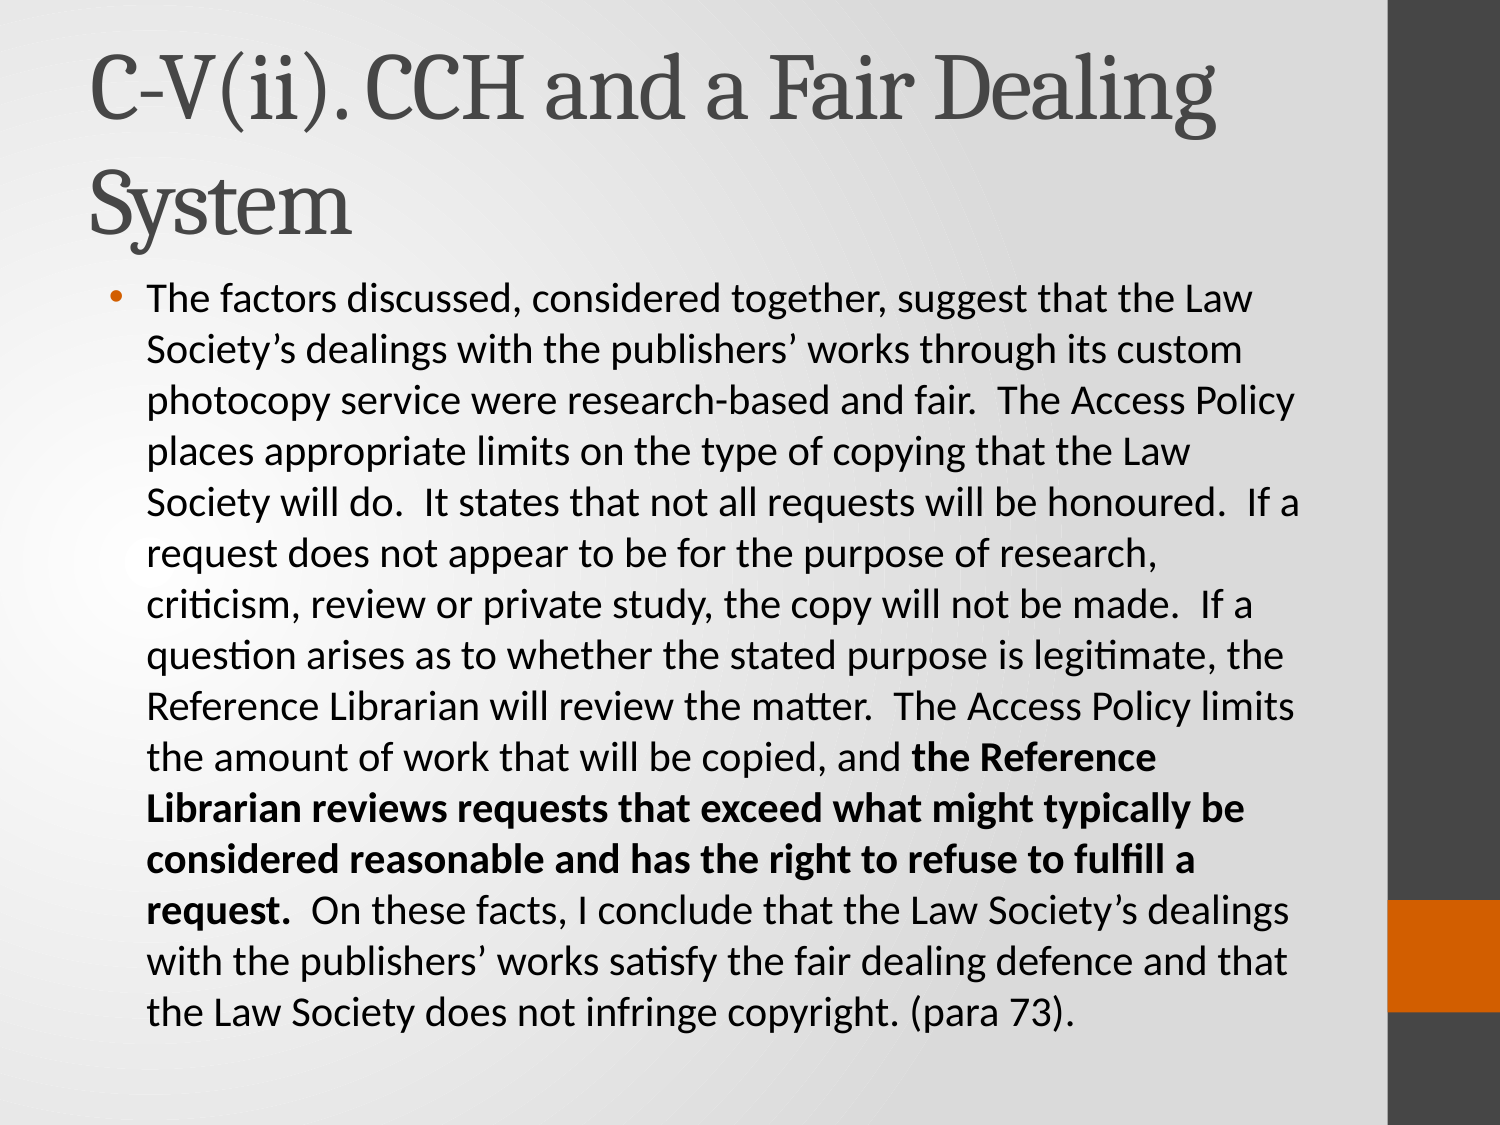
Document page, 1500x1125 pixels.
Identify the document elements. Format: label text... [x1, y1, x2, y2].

list The factors discussed, considered together, suggest that the Law Society’s dealings with the publishers’ works through its custom photocopy service were research-based and fair. The Access Policy places appropriate limits on the type of copying that the Law Society will do. It states that not all requests will be honoured. If a request does not appear to be for the purpose of research, criticism, review or private study, the copy will not be made. If a question arises as to whether the stated purpose is legitimate, the Reference Librarian will review the matter. The Access Policy limits the amount of work that will be copied, and the Reference Librarian reviews requests that exceed what might typically be considered reasonable and has the right to refuse to fulfill a request. On these facts, I conclude that the Law Society’s dealings with the publishers’ works satisfy the fair dealing defence and that the Law Society does not infringe copyright. (para 73). [75, 262, 1325, 1050]
title C-V(ii). CCH and a Fair Dealing System [75, 45, 1325, 233]
